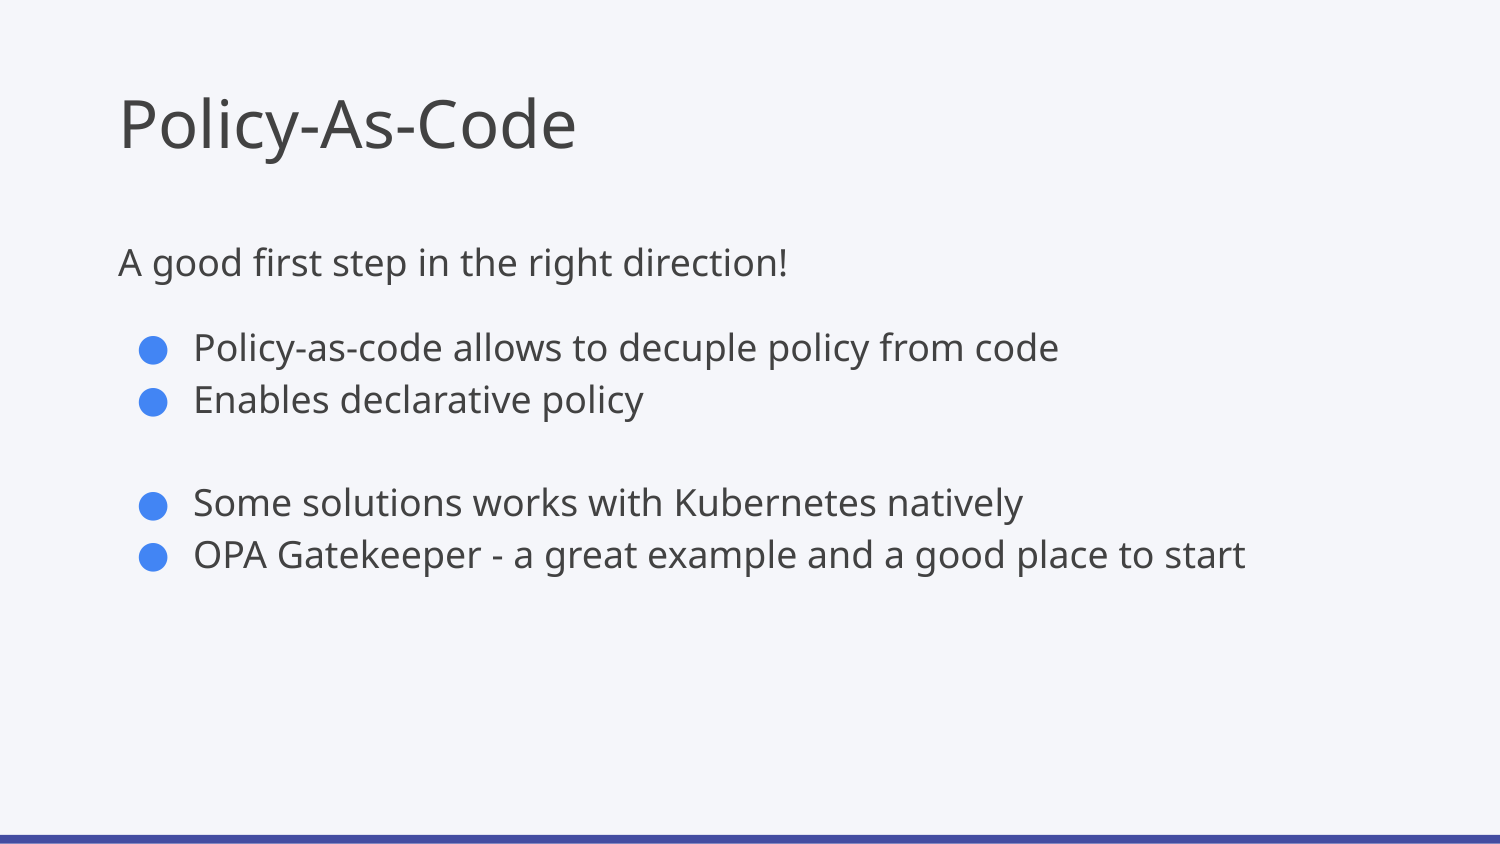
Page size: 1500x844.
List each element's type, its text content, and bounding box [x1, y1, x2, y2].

list A good first step in the right direction! Policy-as-code allows to decuple policy from code Enables declarative policy Some solutions works with Kubernetes natively OPA Gatekeeper - a great example and a good place to start [103, 224, 1397, 760]
title Policy-As-Code [103, 44, 1397, 208]
